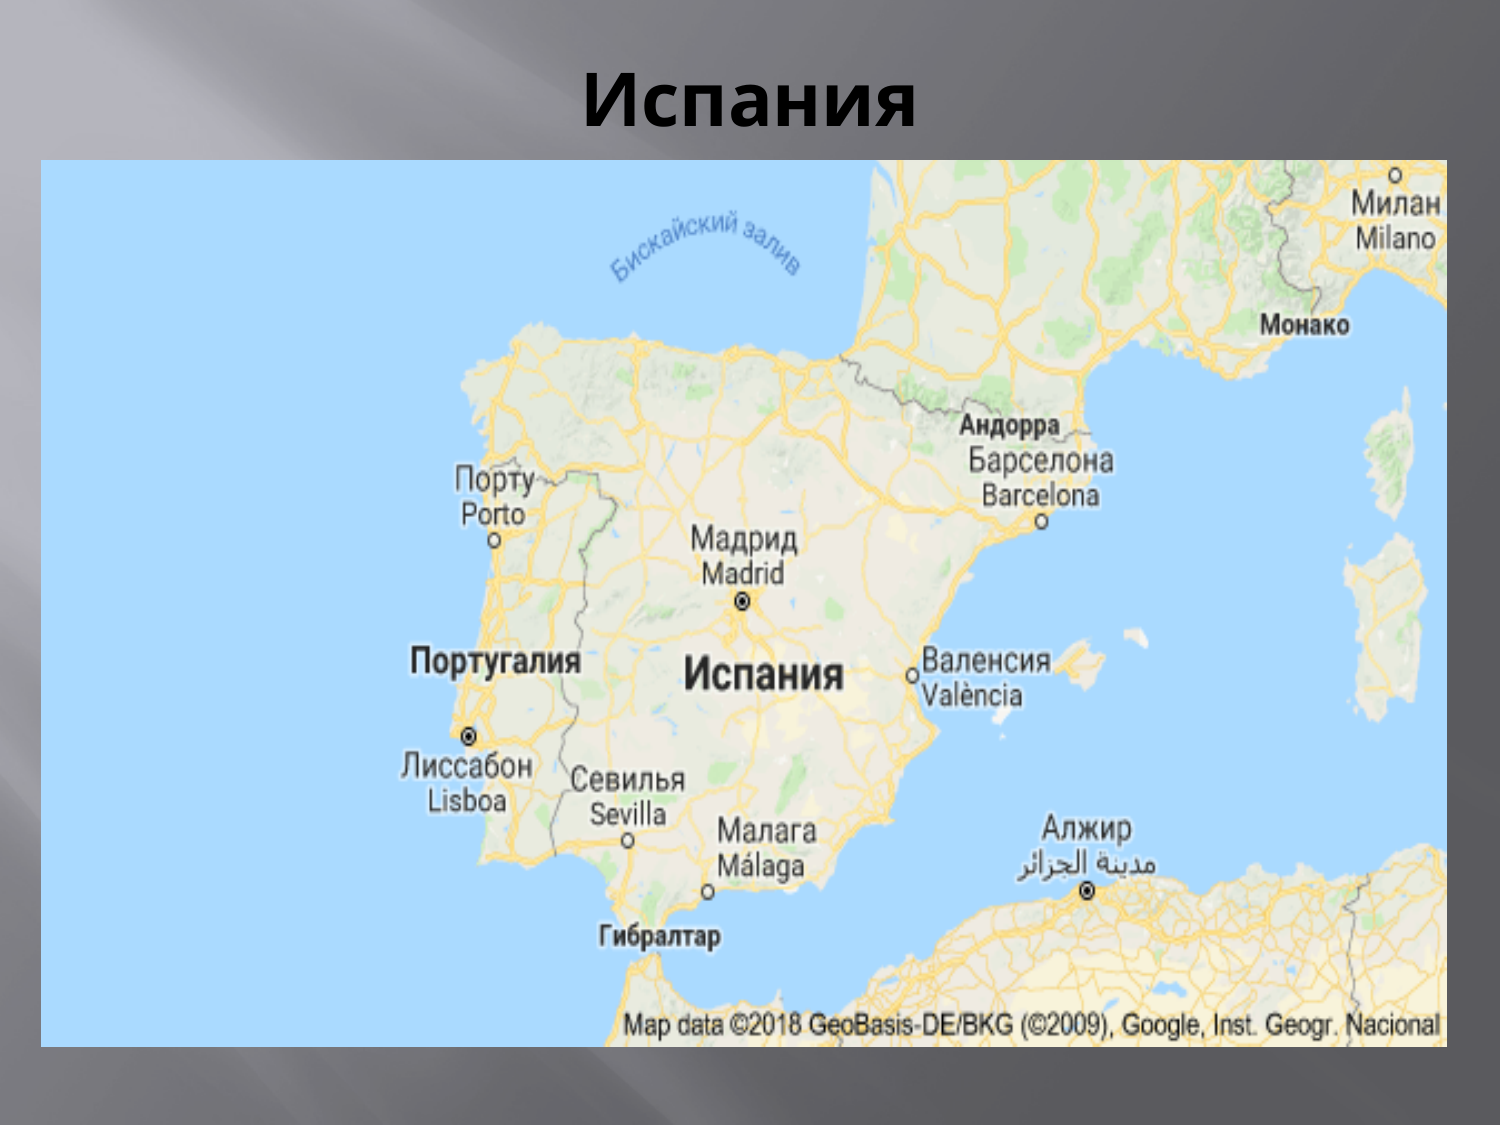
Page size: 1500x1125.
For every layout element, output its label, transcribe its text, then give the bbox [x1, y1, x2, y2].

title Испания [75, 45, 1425, 149]
picture [41, 160, 1448, 1047]
